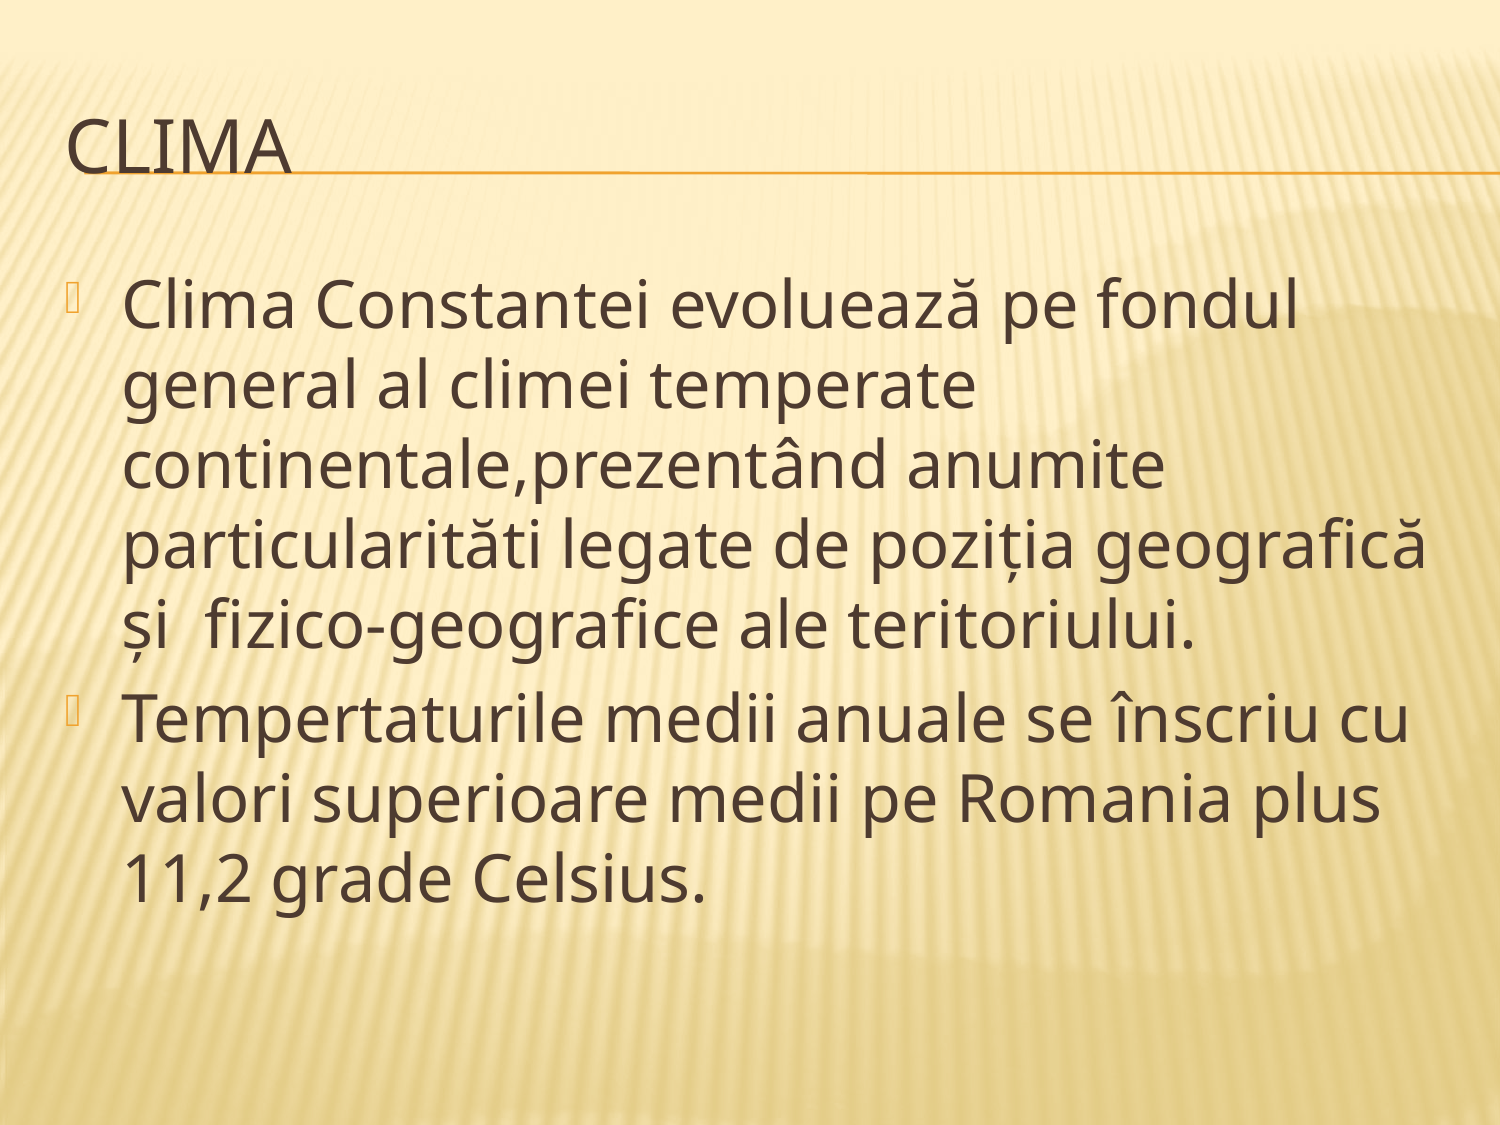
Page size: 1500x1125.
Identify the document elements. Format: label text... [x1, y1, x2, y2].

title CLIMA [50, 75, 1475, 213]
list Clima Constantei evoluează pe fondul general al climei temperate continentale,prezentând anumite particularităti legate de poziția geografică și fizico-geografice ale teritoriului. Tempertaturile medii anuale se înscriu cu valori superioare medii pe Romania plus 11,2 grade Celsius. [50, 254, 1475, 998]
